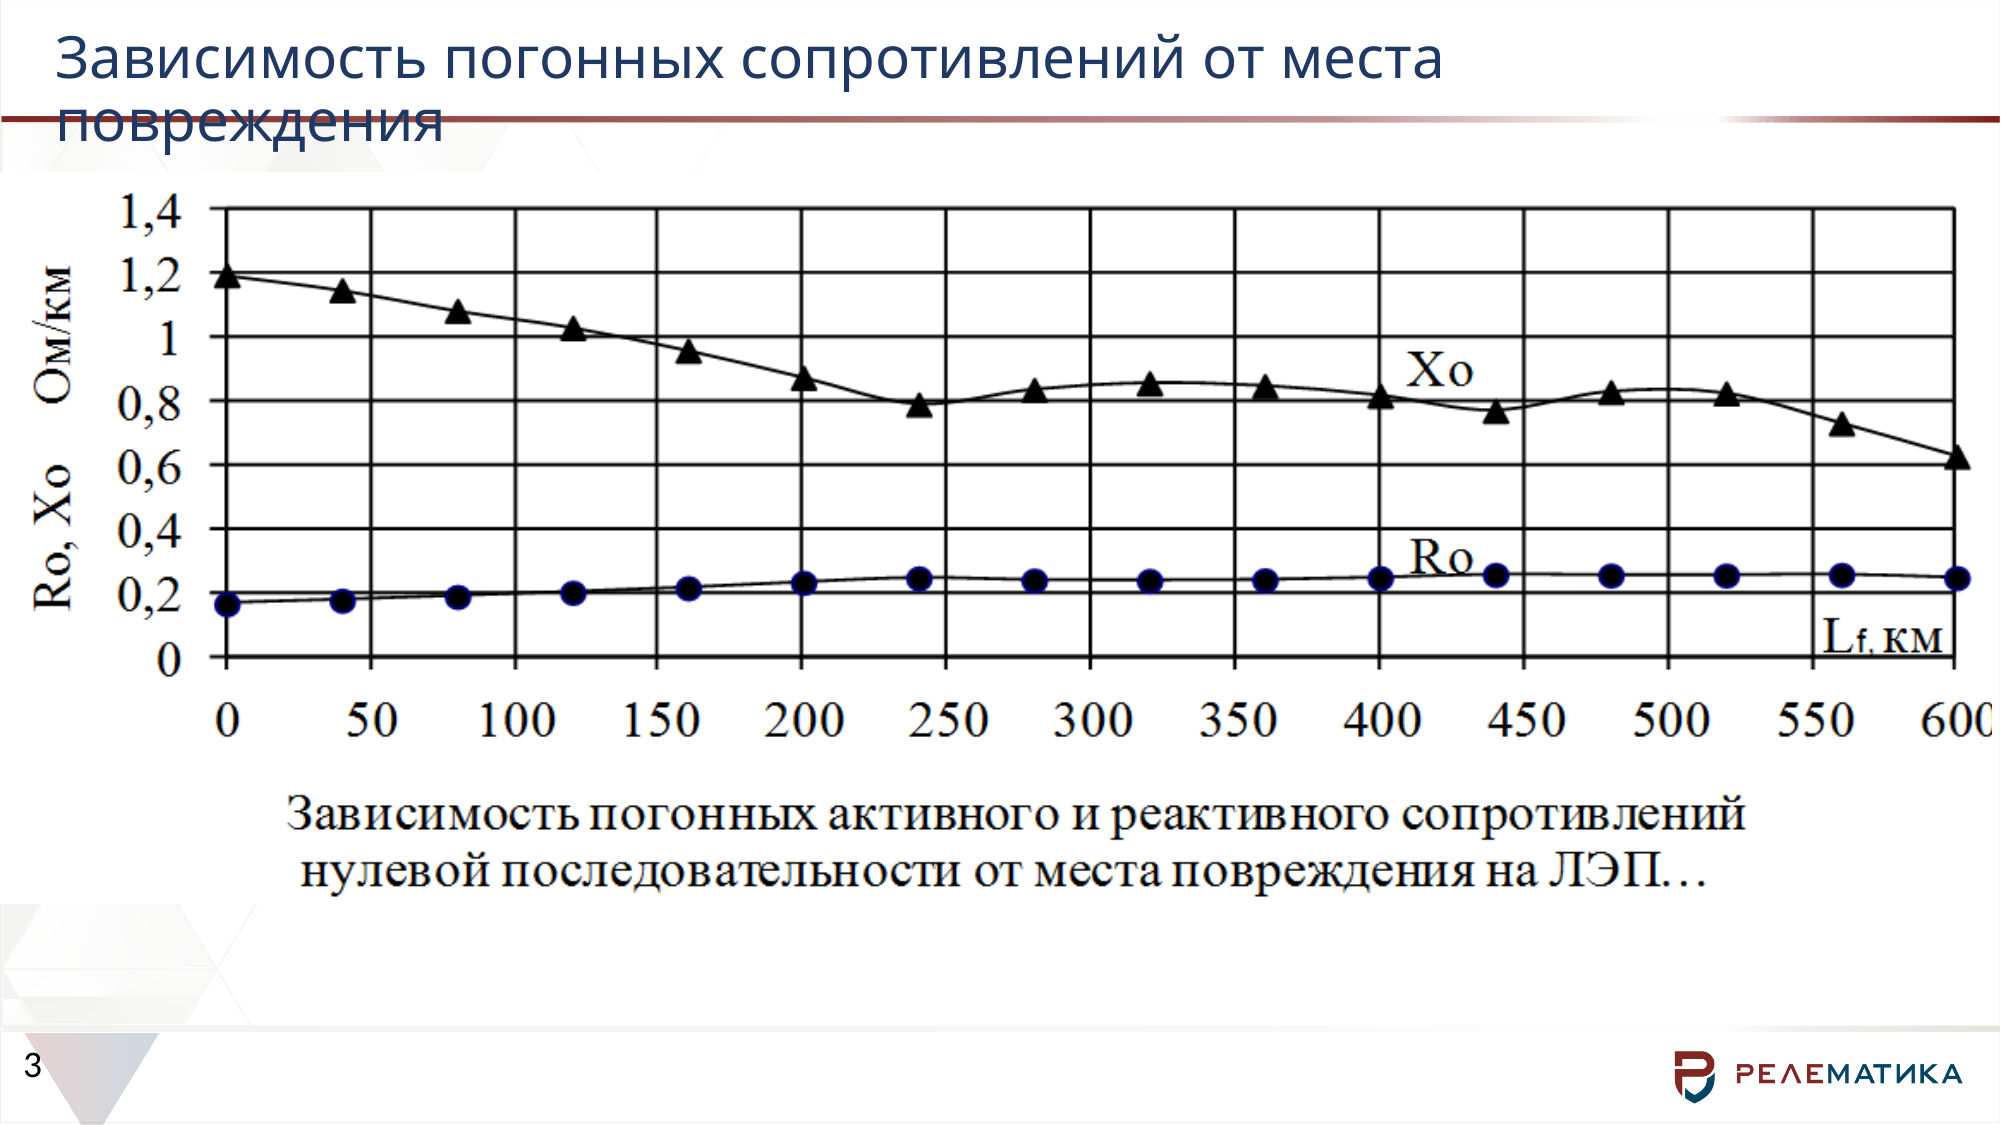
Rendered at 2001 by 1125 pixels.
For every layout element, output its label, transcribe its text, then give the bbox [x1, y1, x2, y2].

picture [0, 0, 2000, 1123]
title Зависимость погонных сопротивлений от места повреждения [40, 21, 1766, 102]
